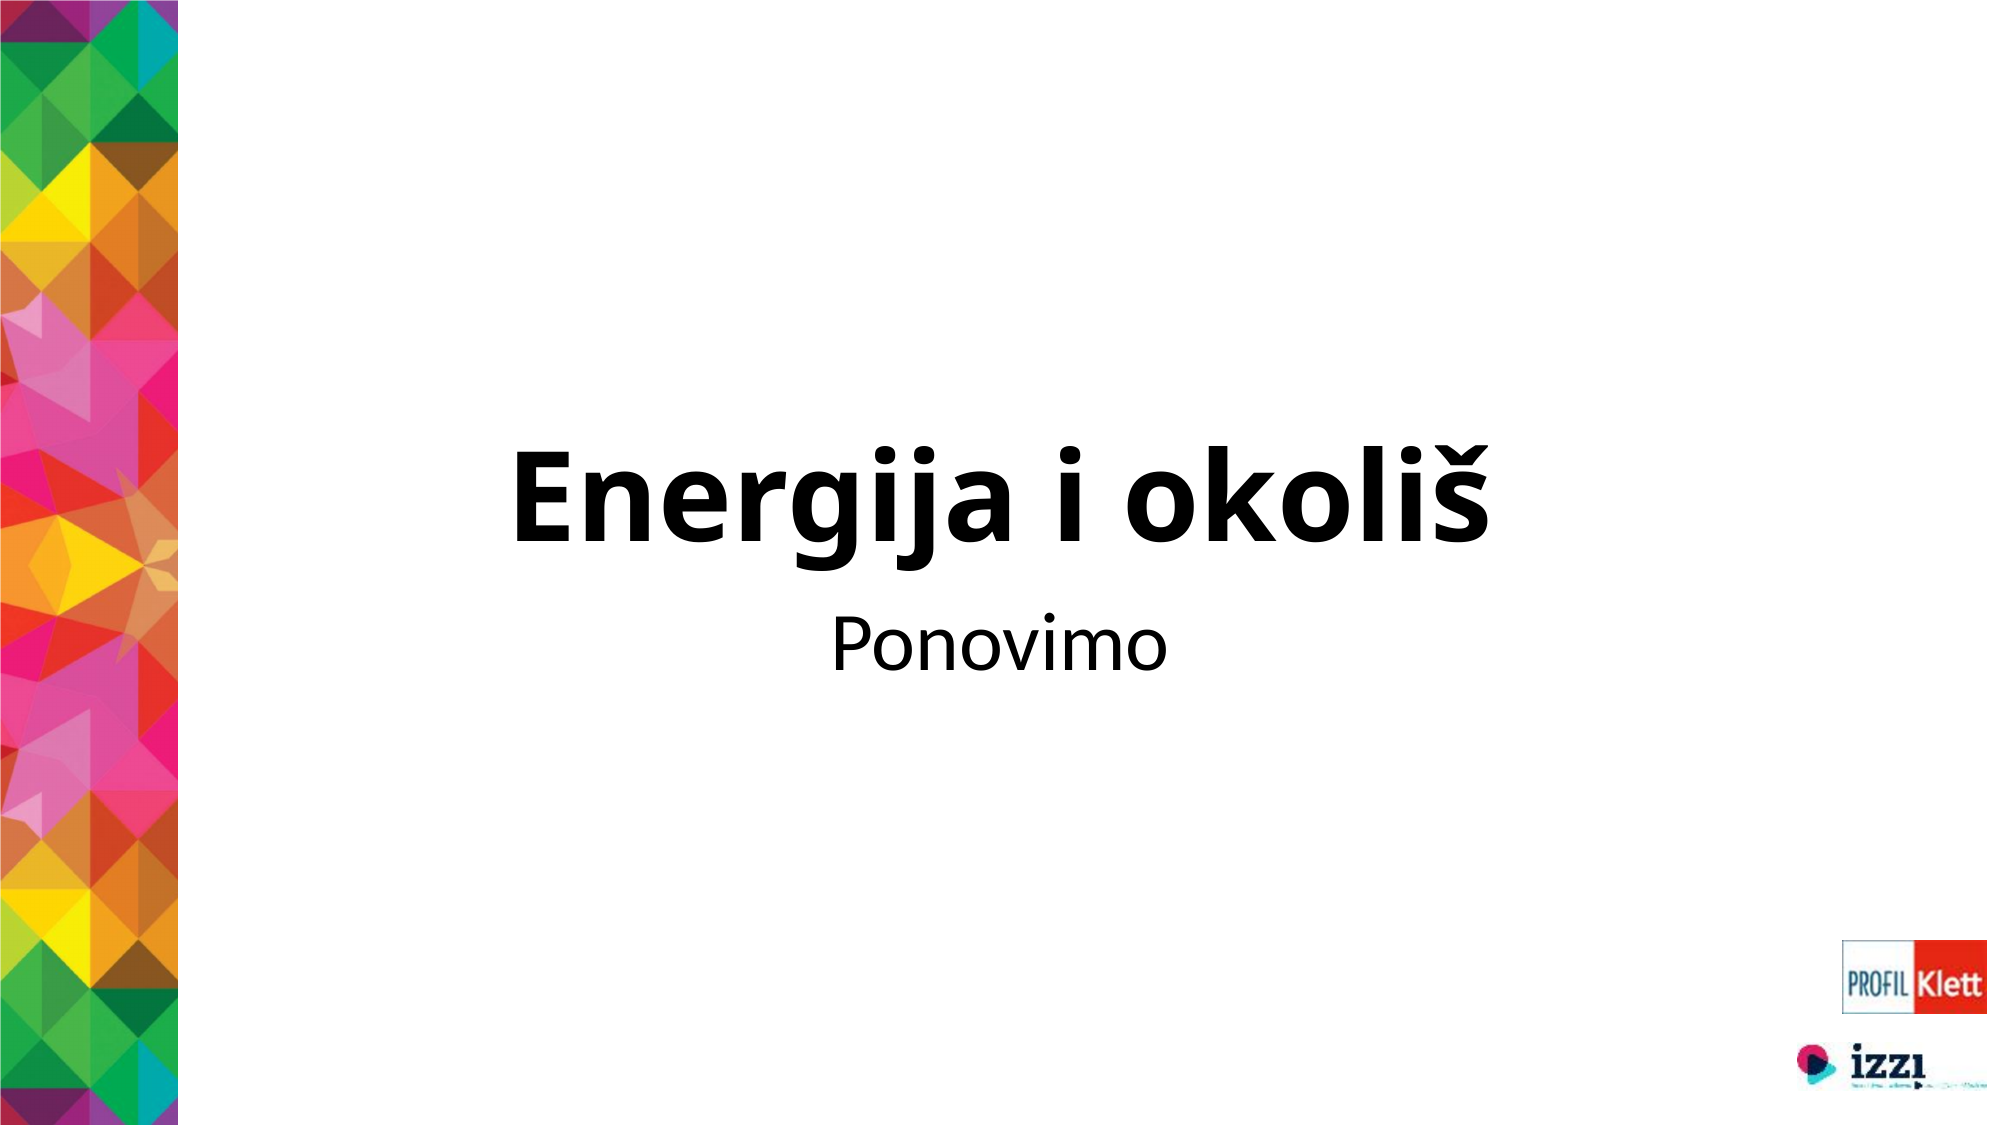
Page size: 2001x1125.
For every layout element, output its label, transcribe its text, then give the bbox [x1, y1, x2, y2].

picture [1, 2, 178, 1124]
picture [1842, 940, 1987, 1014]
picture [1797, 1042, 1987, 1091]
title Energija i okoliš [249, 184, 1750, 576]
subtitle Ponovimo [249, 590, 1750, 863]
